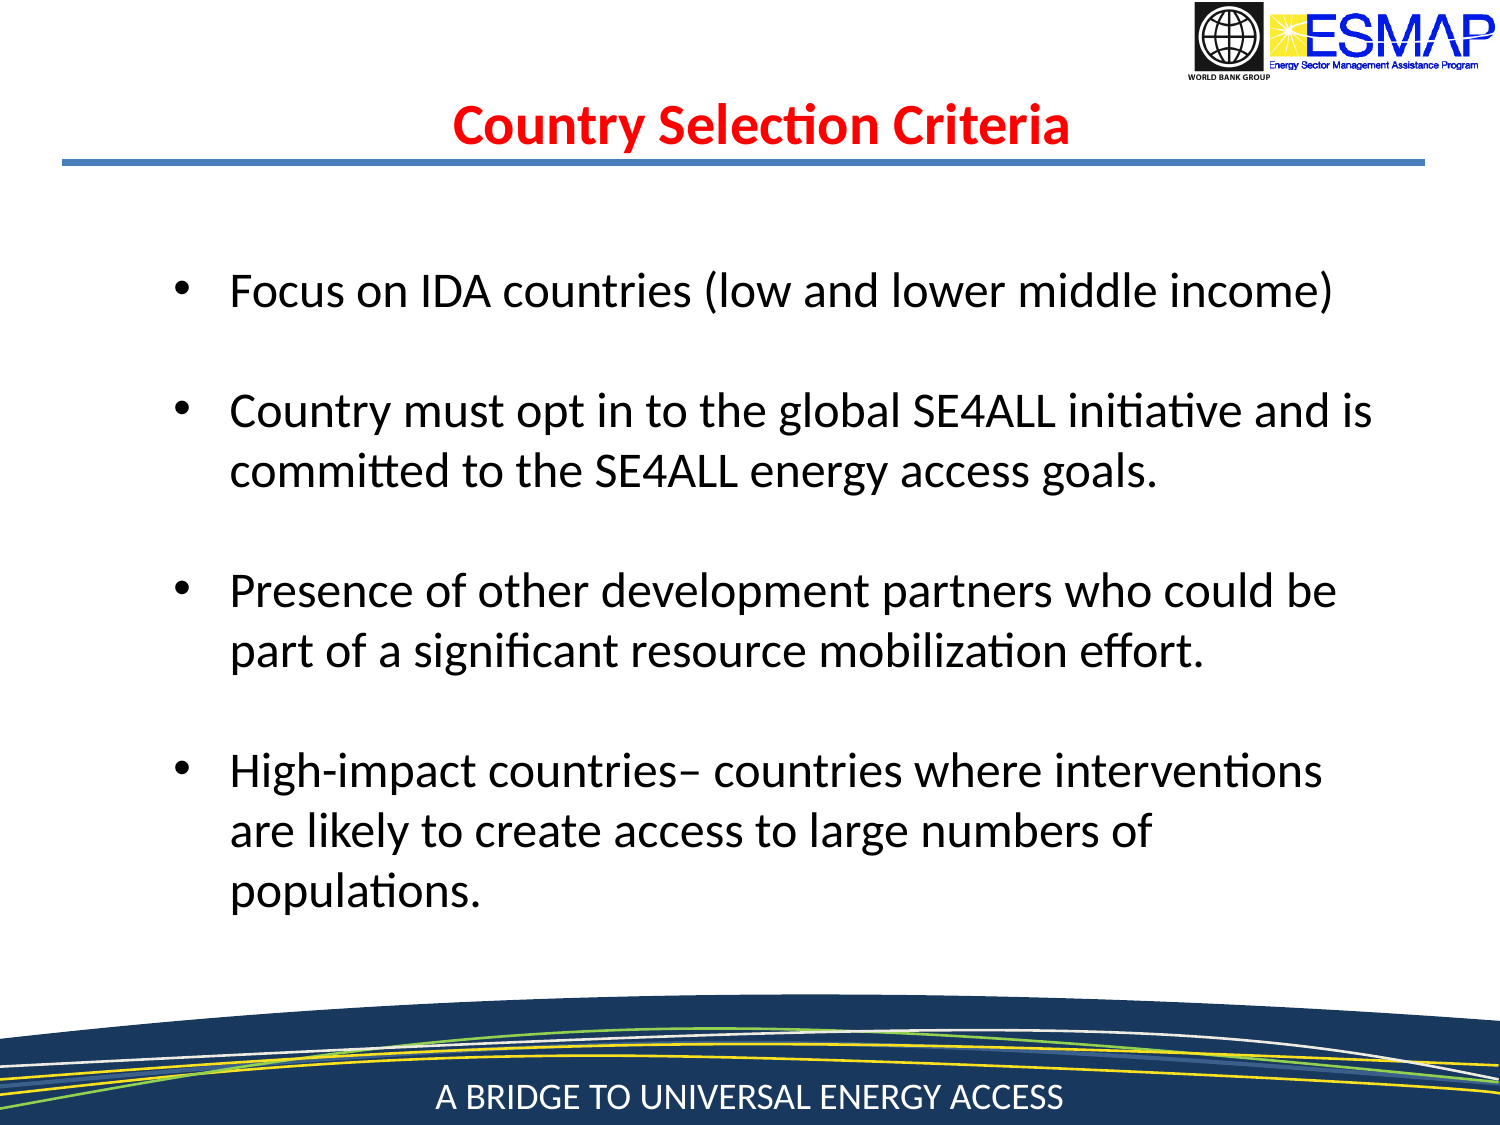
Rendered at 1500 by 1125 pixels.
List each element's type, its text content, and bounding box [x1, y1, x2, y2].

picture [1188, 1, 1499, 80]
text_box [1425, 1060, 1499, 1064]
text_box Country Selection Criteria [62, 79, 1463, 164]
text_box Focus on IDA countries (low and lower middle income) Country must opt in to the global SE4ALL initiative and is committed to the SE4ALL energy access goals. Presence of other development partners who could be part of a significant resource mobilization effort. High-impact countries– countries where interventions are likely to create access to large numbers of populations. [158, 249, 1413, 985]
slide_number 9 [1074, 1042, 1425, 1103]
text_box [0, 994, 1500, 1064]
text_box A Bridge to Universal Energy Access [0, 1064, 1500, 1125]
text_box [389, 1026, 852, 1045]
text_box [10, 1028, 1285, 1064]
text_box [50, 24, 1363, 213]
